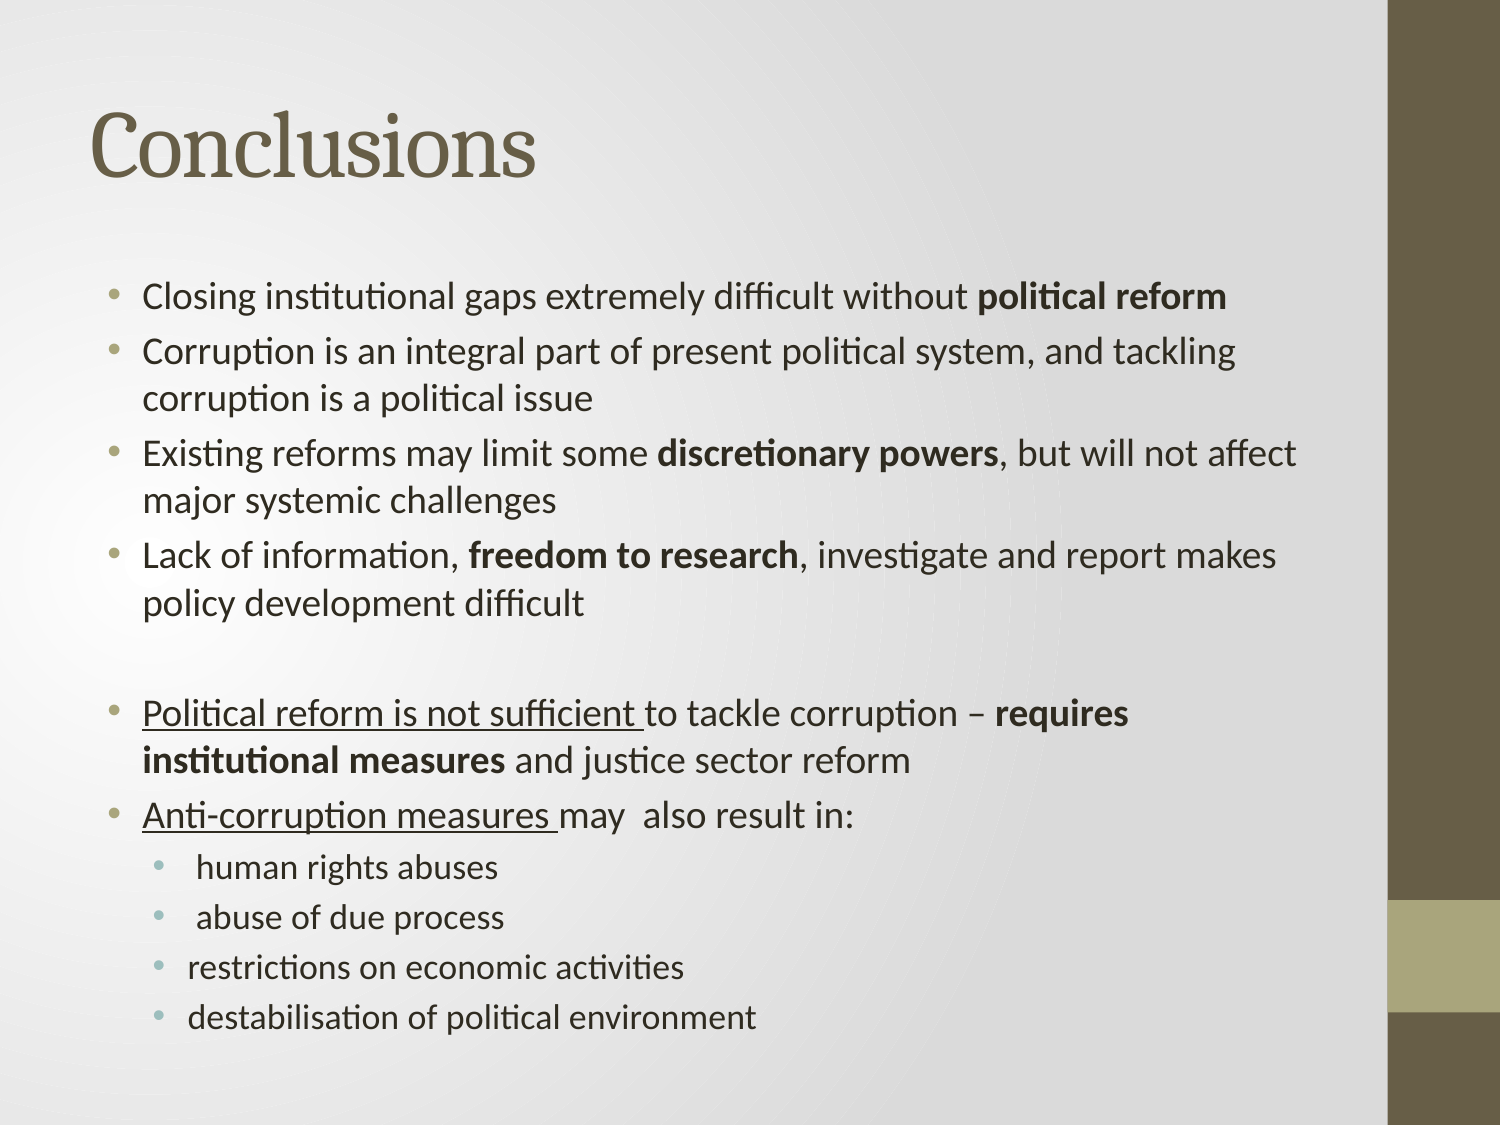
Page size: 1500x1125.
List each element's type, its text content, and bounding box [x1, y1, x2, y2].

list Closing institutional gaps extremely difficult without political reform Corruption is an integral part of present political system, and tackling corruption is a political issue Existing reforms may limit some discretionary powers, but will not affect major systemic challenges Lack of information, freedom to research, investigate and report makes policy development difficult Political reform is not sufficient to tackle corruption – requires institutional measures and justice sector reform Anti-corruption measures may also result in: human rights abuses abuse of due process restrictions on economic activities destabilisation of political environment [75, 262, 1325, 1050]
title Conclusions [75, 45, 1325, 233]
